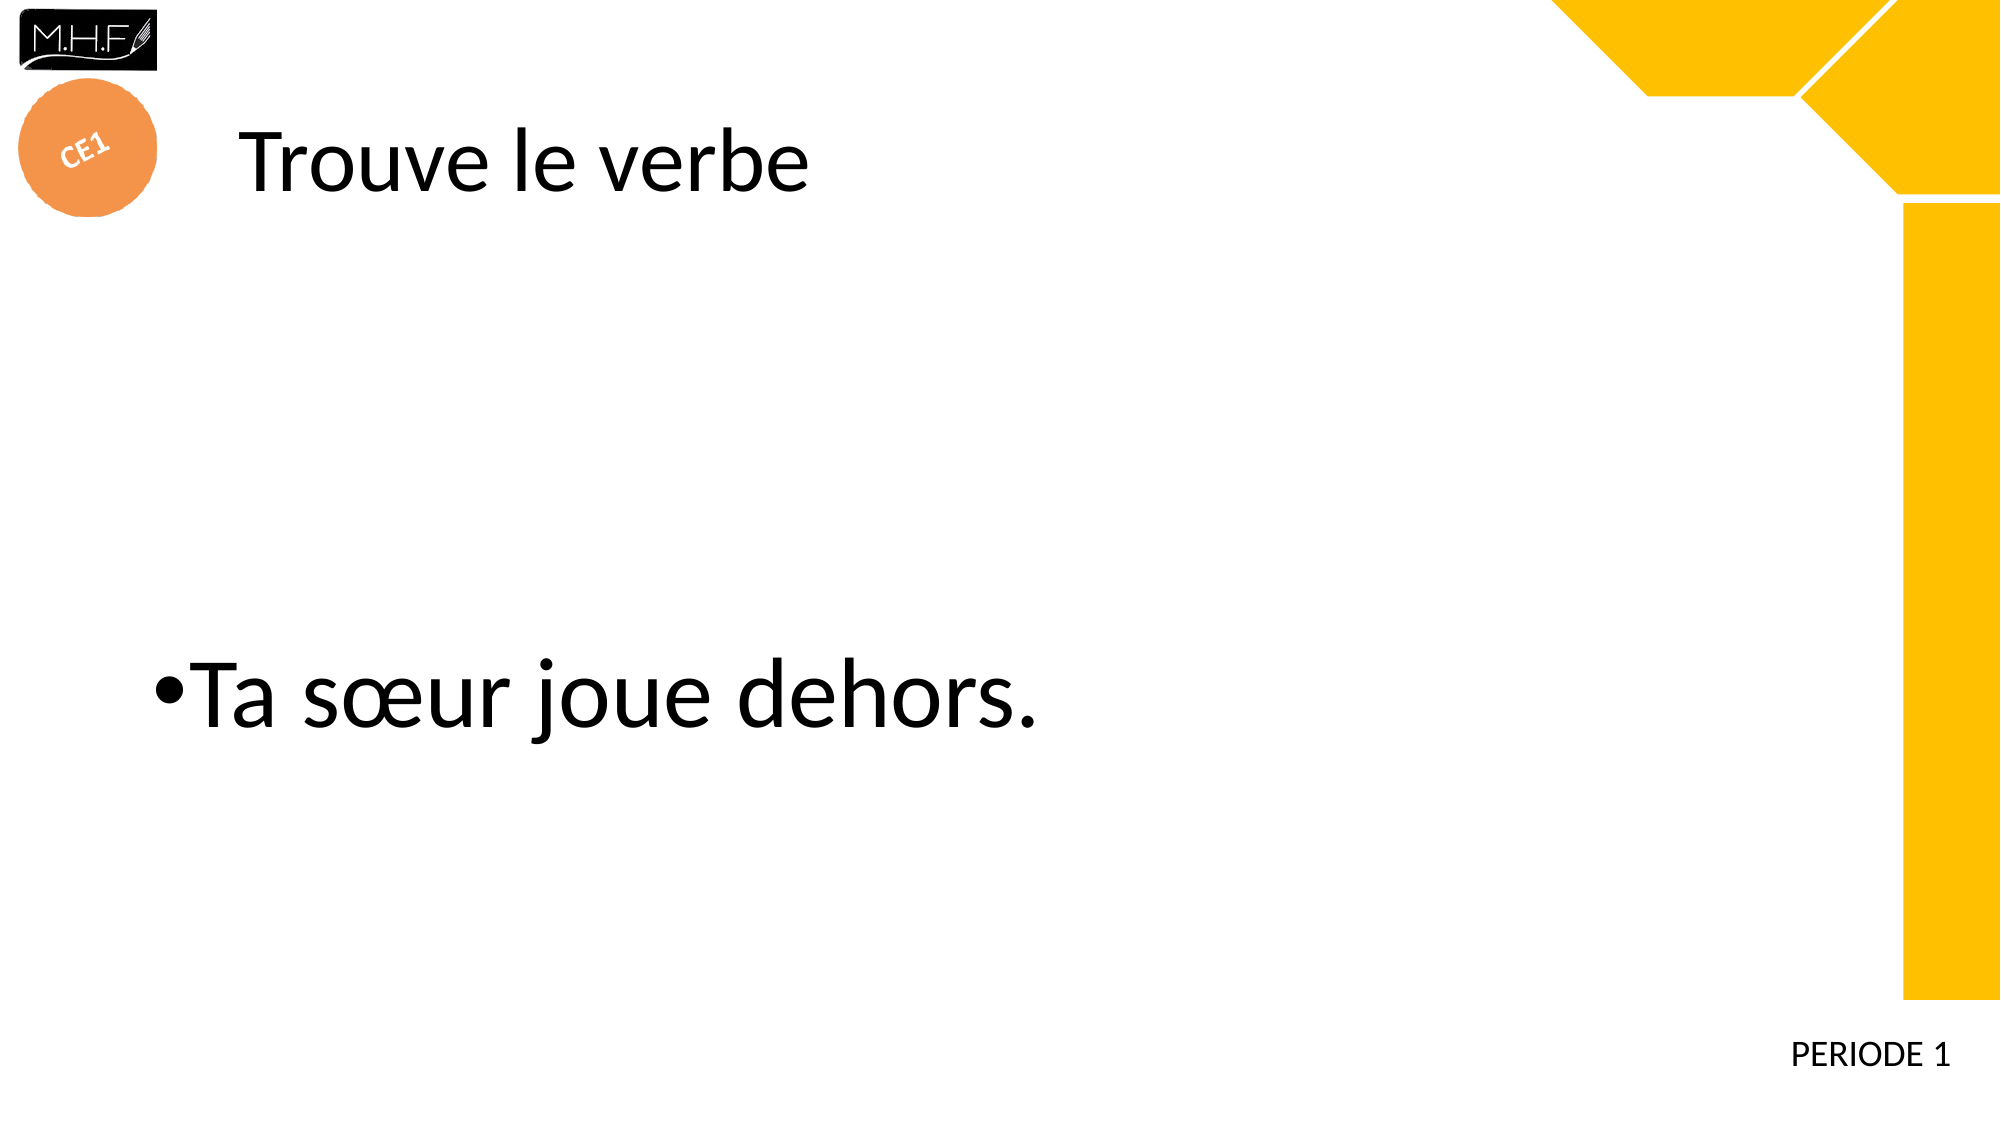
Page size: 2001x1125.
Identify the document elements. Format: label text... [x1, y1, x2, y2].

text_box [1799, 0, 2000, 196]
list Ta sœur joue dehors. [137, 376, 1863, 1014]
text_box [1902, 202, 2000, 1001]
text_box Trouve le verbe [223, 105, 974, 377]
picture [16, 7, 157, 74]
text_box [1549, 0, 1892, 98]
picture [18, 78, 157, 218]
text_box PERIODE 1 [1362, 1021, 1967, 1082]
